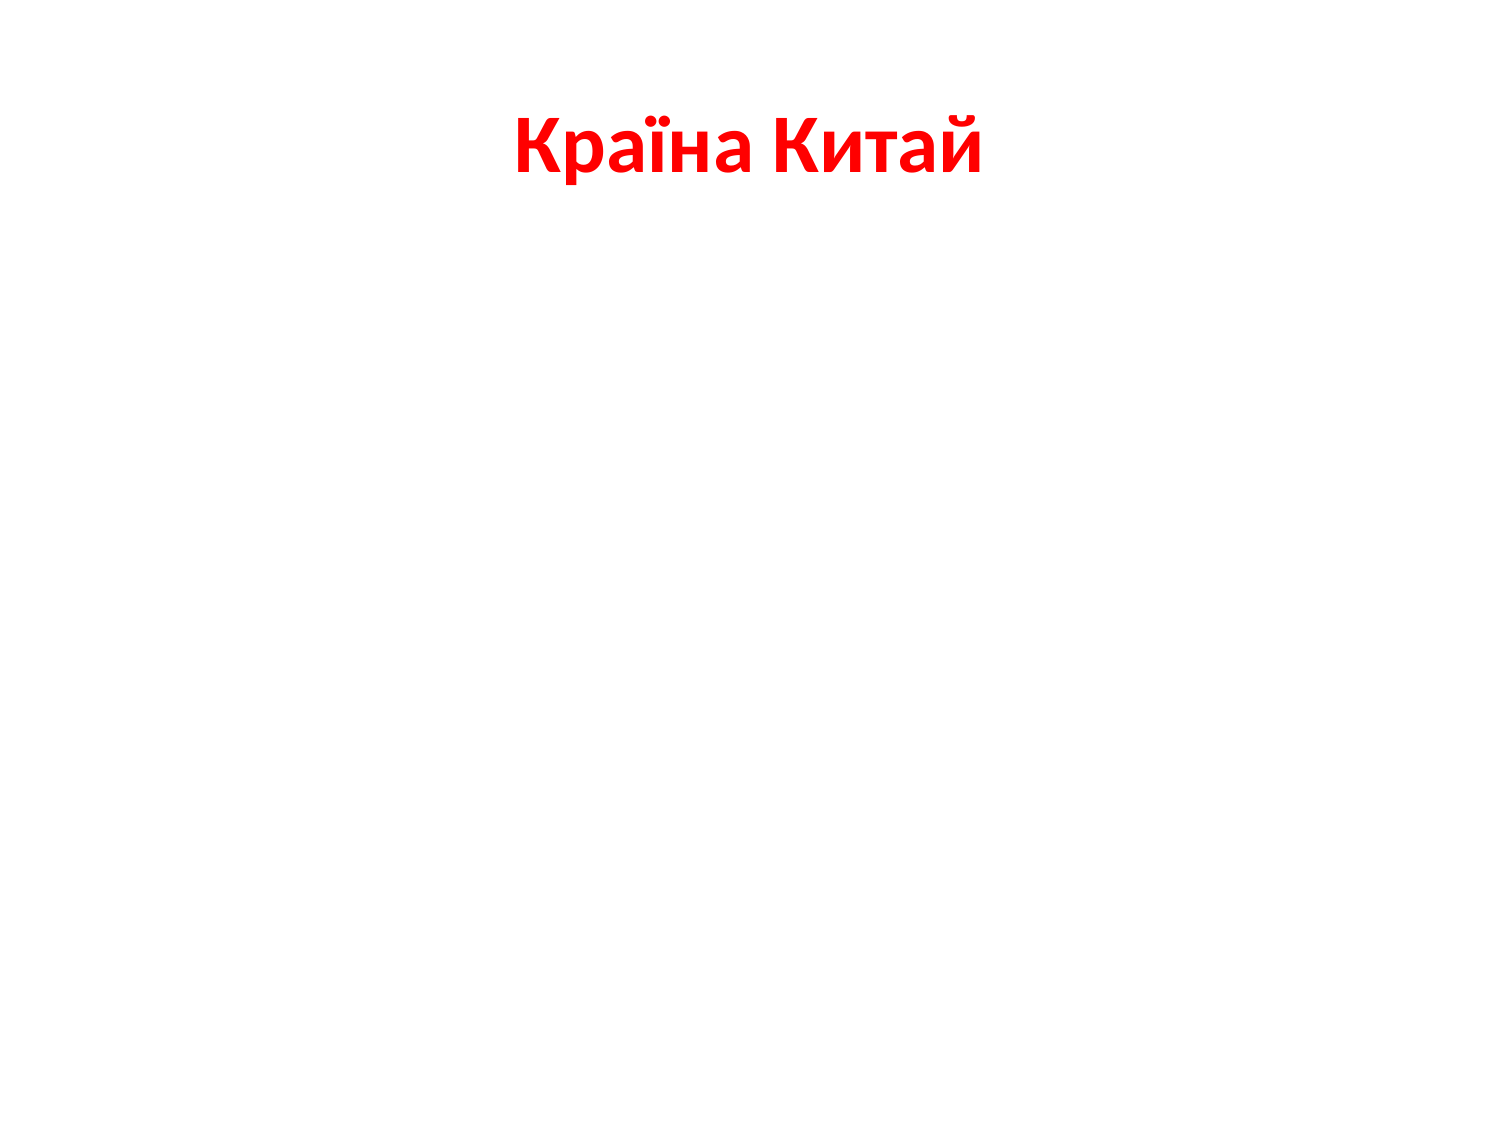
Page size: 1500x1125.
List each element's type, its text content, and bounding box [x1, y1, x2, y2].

title Країна Китай [75, 45, 1425, 233]
